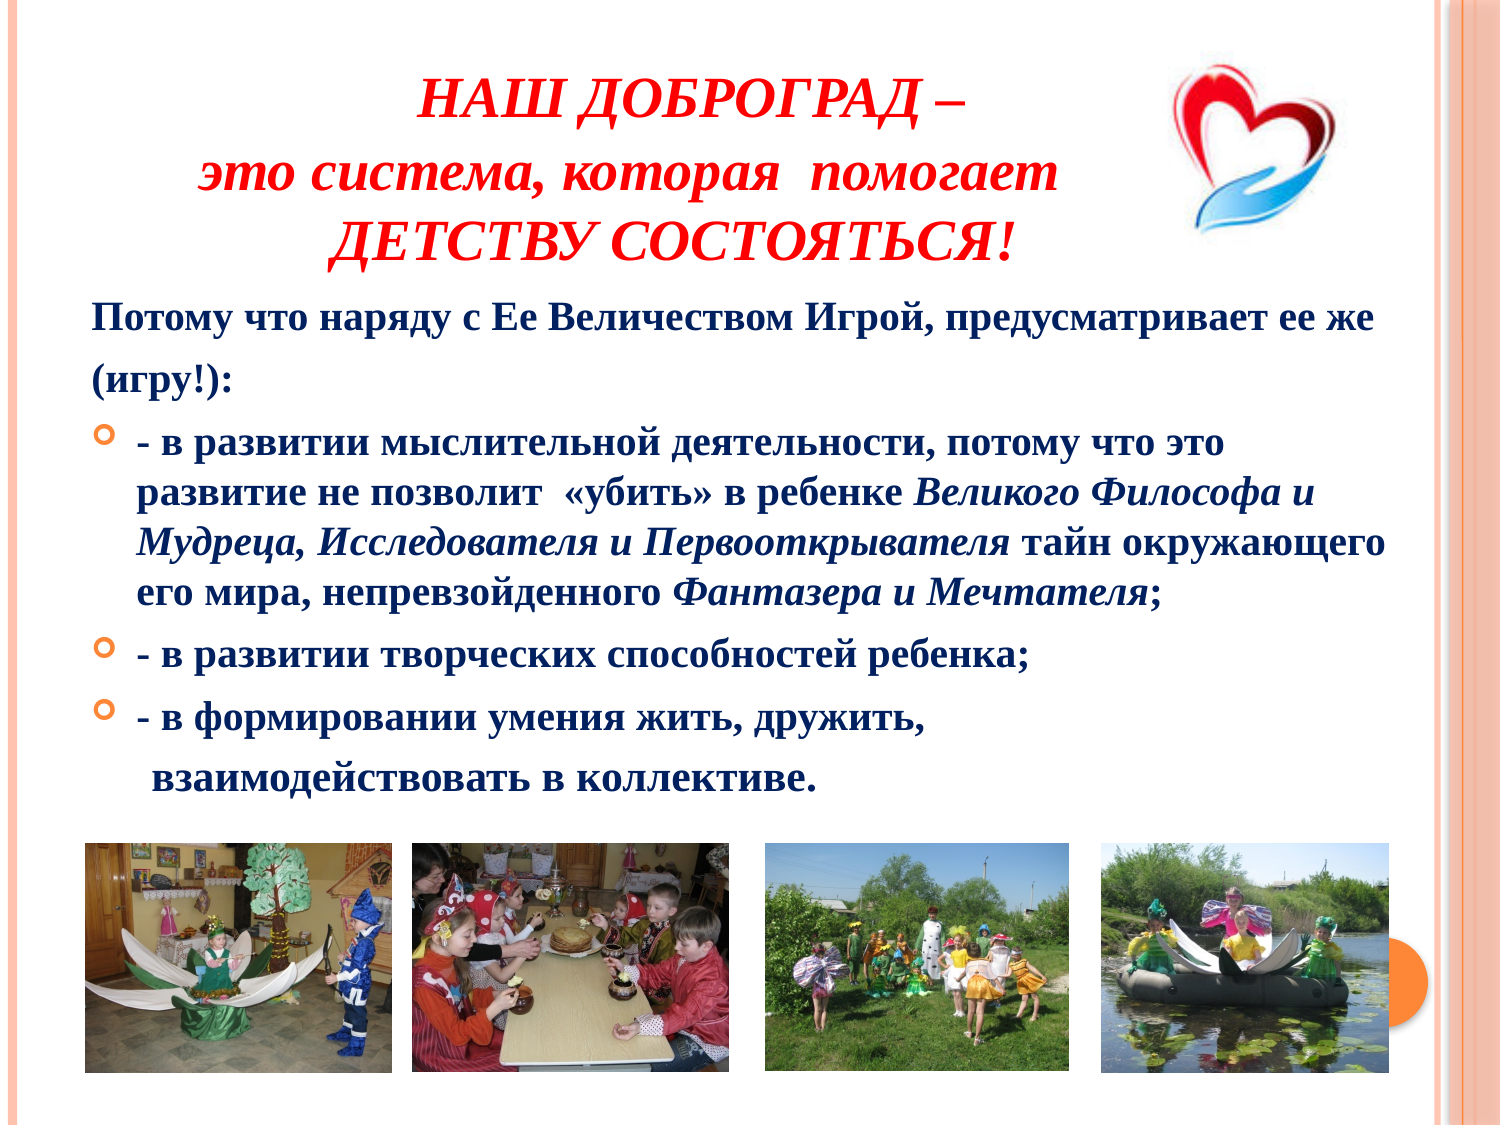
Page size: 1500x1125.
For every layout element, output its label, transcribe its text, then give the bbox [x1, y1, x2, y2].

picture [85, 843, 392, 1074]
picture [412, 843, 730, 1073]
picture [1100, 843, 1390, 1074]
text_box НАШ ДОБРОГРАД – это система, которая помогает ДЕТСТВУ СОСТОЯТЬСЯ! [35, 35, 1219, 280]
list Потому что наряду с Ее Величеством Игрой, предусматривает ее же (игру!): - в развитии мыслительной деятельности, потому что это развитие не позволит «убить» в ребенке Великого Философа и Мудреца, Исследователя и Первооткрывателя тайн окружающего его мира, непревзойденного Фантазера и Мечтателя; - в развитии творческих способностей ребенка; - в формировании умения жить, дружить, взаимодействовать в коллективе. [76, 281, 1415, 844]
picture [765, 843, 1070, 1072]
picture [1136, 34, 1360, 255]
